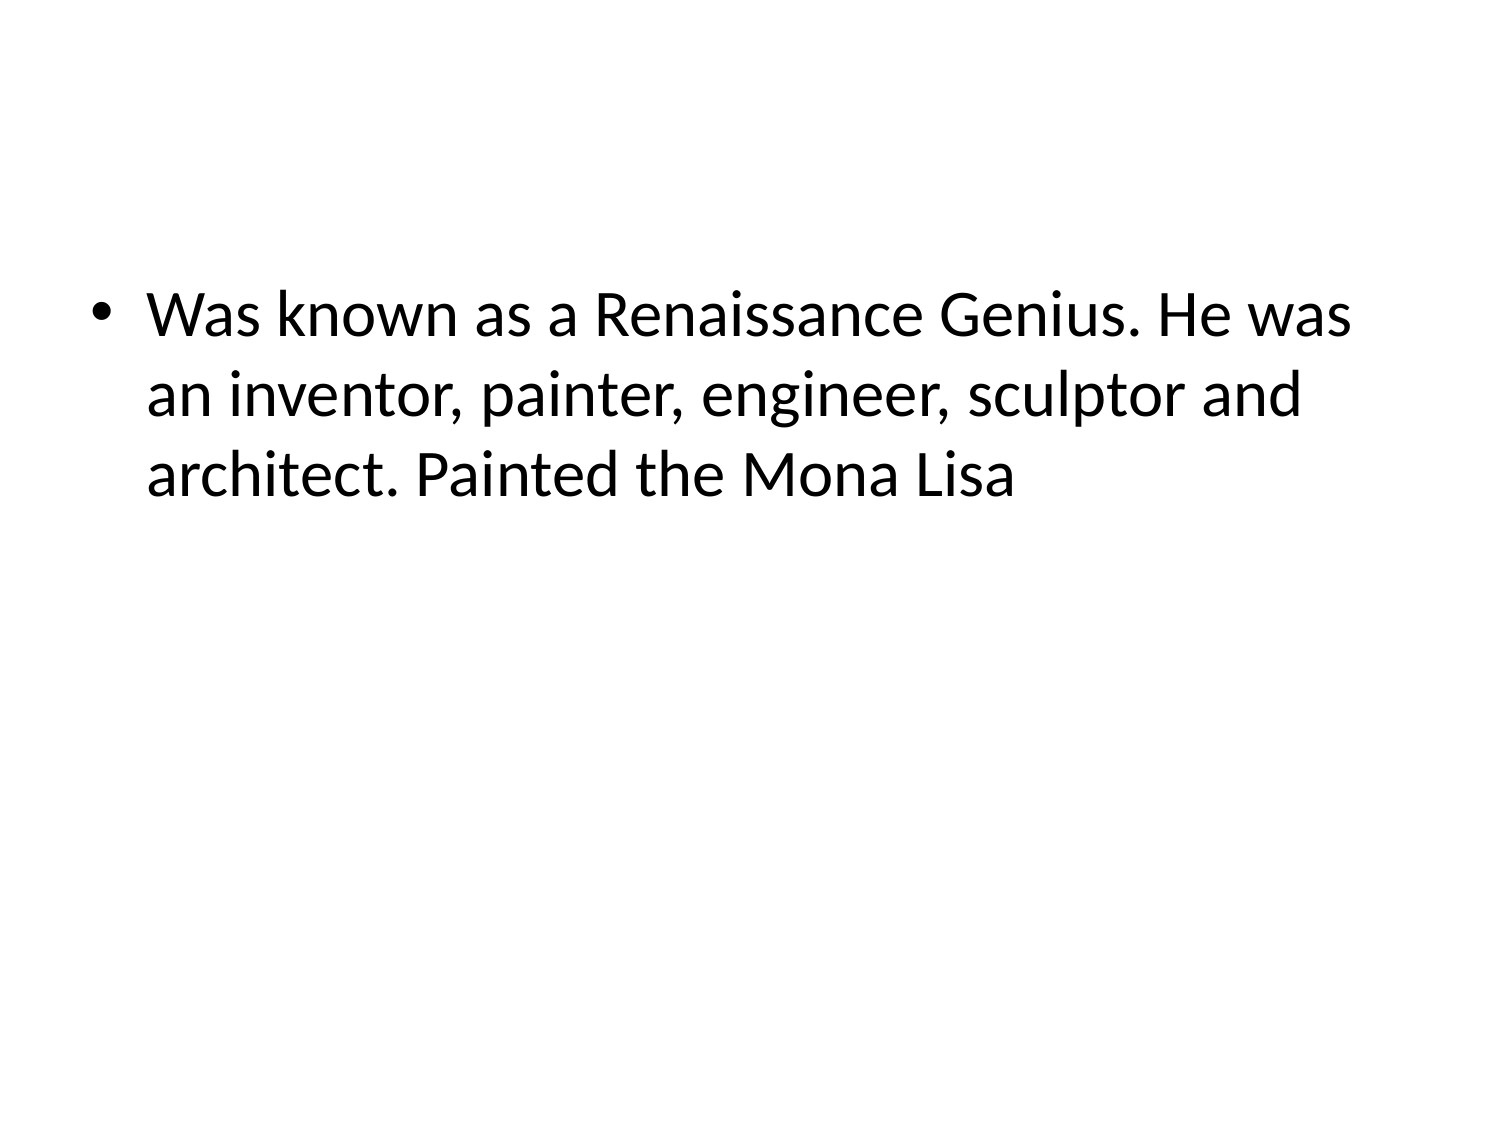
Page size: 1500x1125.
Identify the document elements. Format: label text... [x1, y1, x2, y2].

list Was known as a Renaissance Genius. He was an inventor, painter, engineer, sculptor and architect. Painted the Mona Lisa [75, 262, 1425, 1005]
